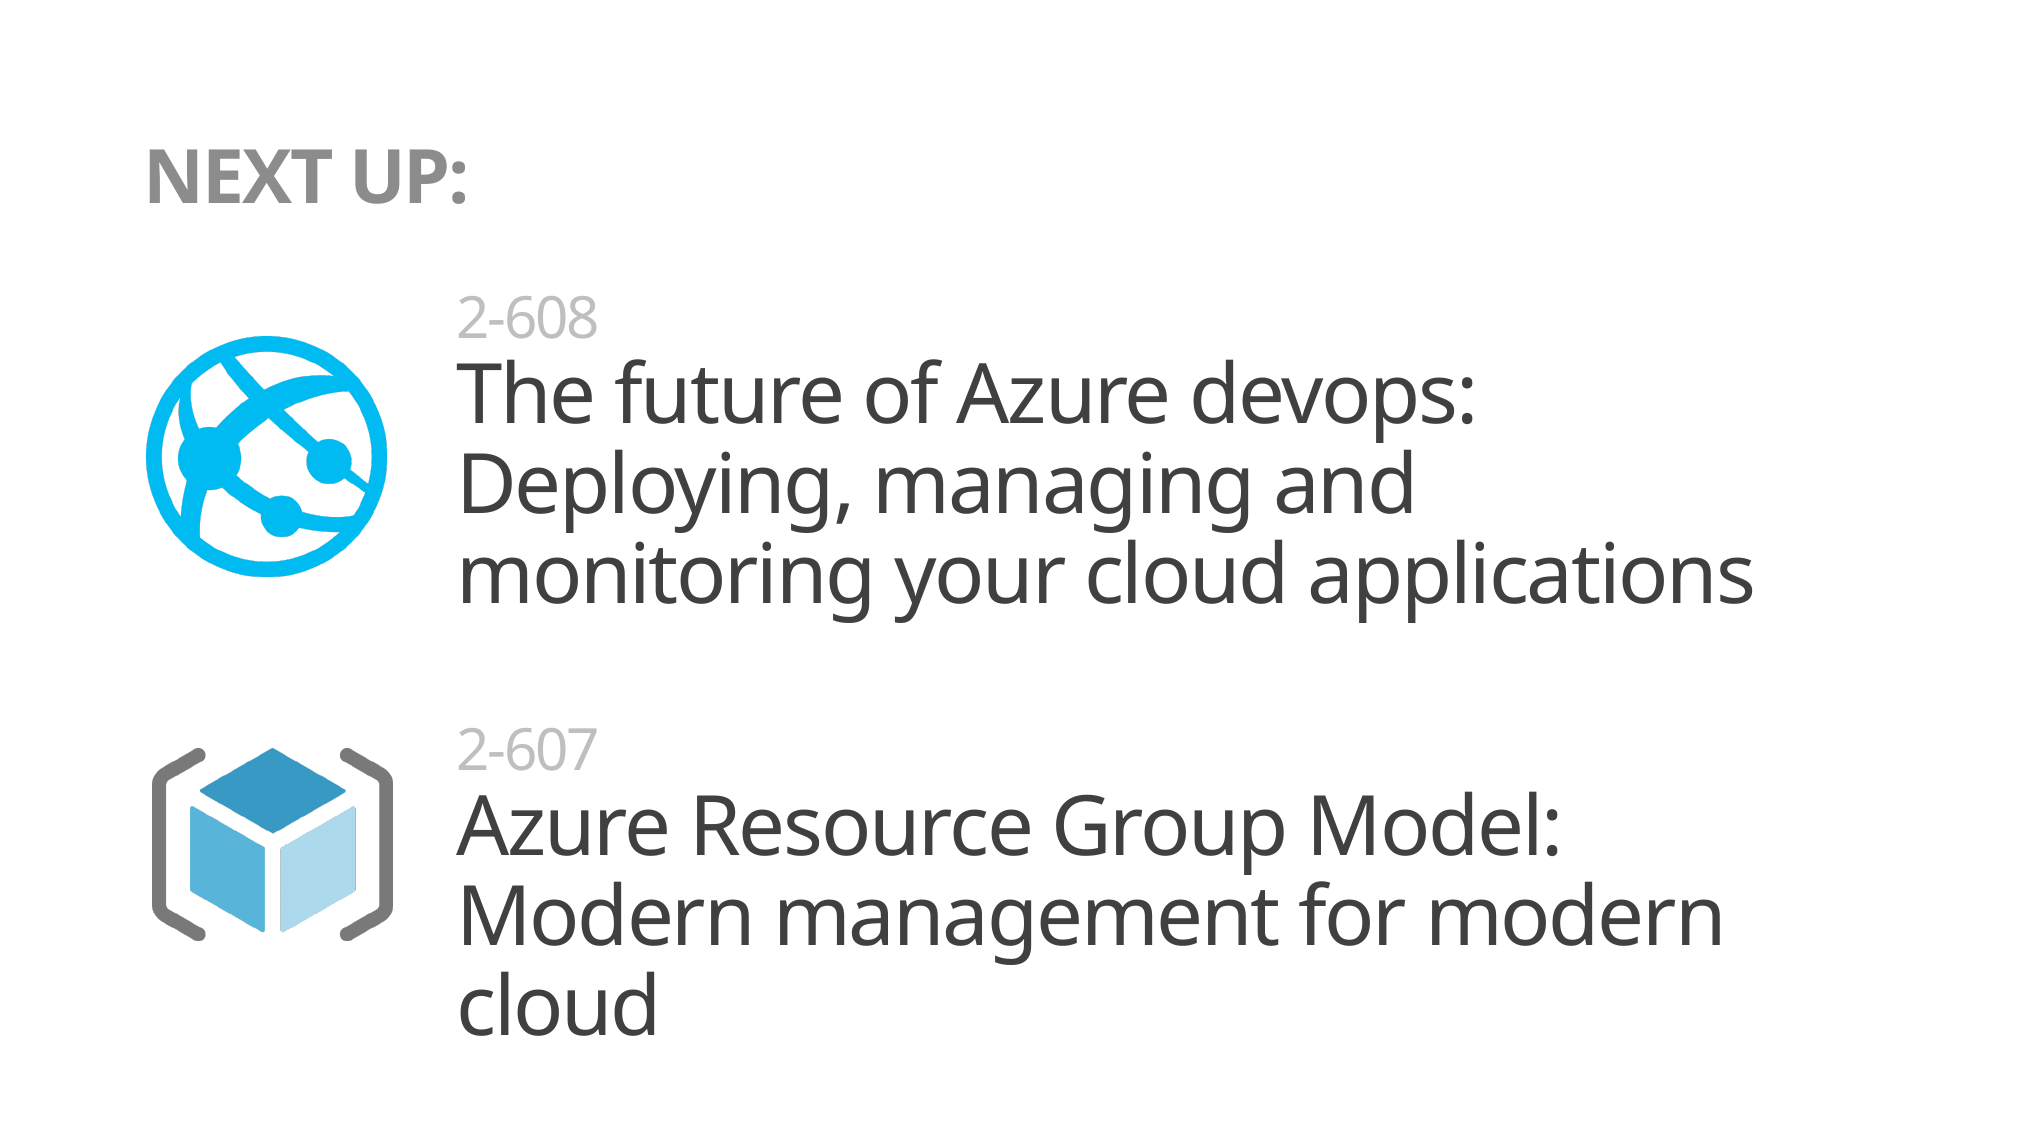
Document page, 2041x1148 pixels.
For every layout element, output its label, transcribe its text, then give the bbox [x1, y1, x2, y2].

picture [191, 364, 247, 428]
picture [286, 392, 371, 482]
picture [145, 335, 261, 451]
picture [272, 335, 387, 436]
picture [151, 748, 393, 941]
picture [236, 352, 330, 389]
picture [162, 402, 186, 513]
picture [287, 477, 387, 577]
picture [238, 419, 364, 517]
title Next up: [120, 123, 1896, 424]
picture [200, 489, 337, 561]
text_box 2-608 The future of Azure devops: Deploying, managing and monitoring your cloud applications 2-607 Azure Resource Group Model: Modern management for modern cloud [432, 273, 1869, 574]
picture [145, 462, 247, 577]
